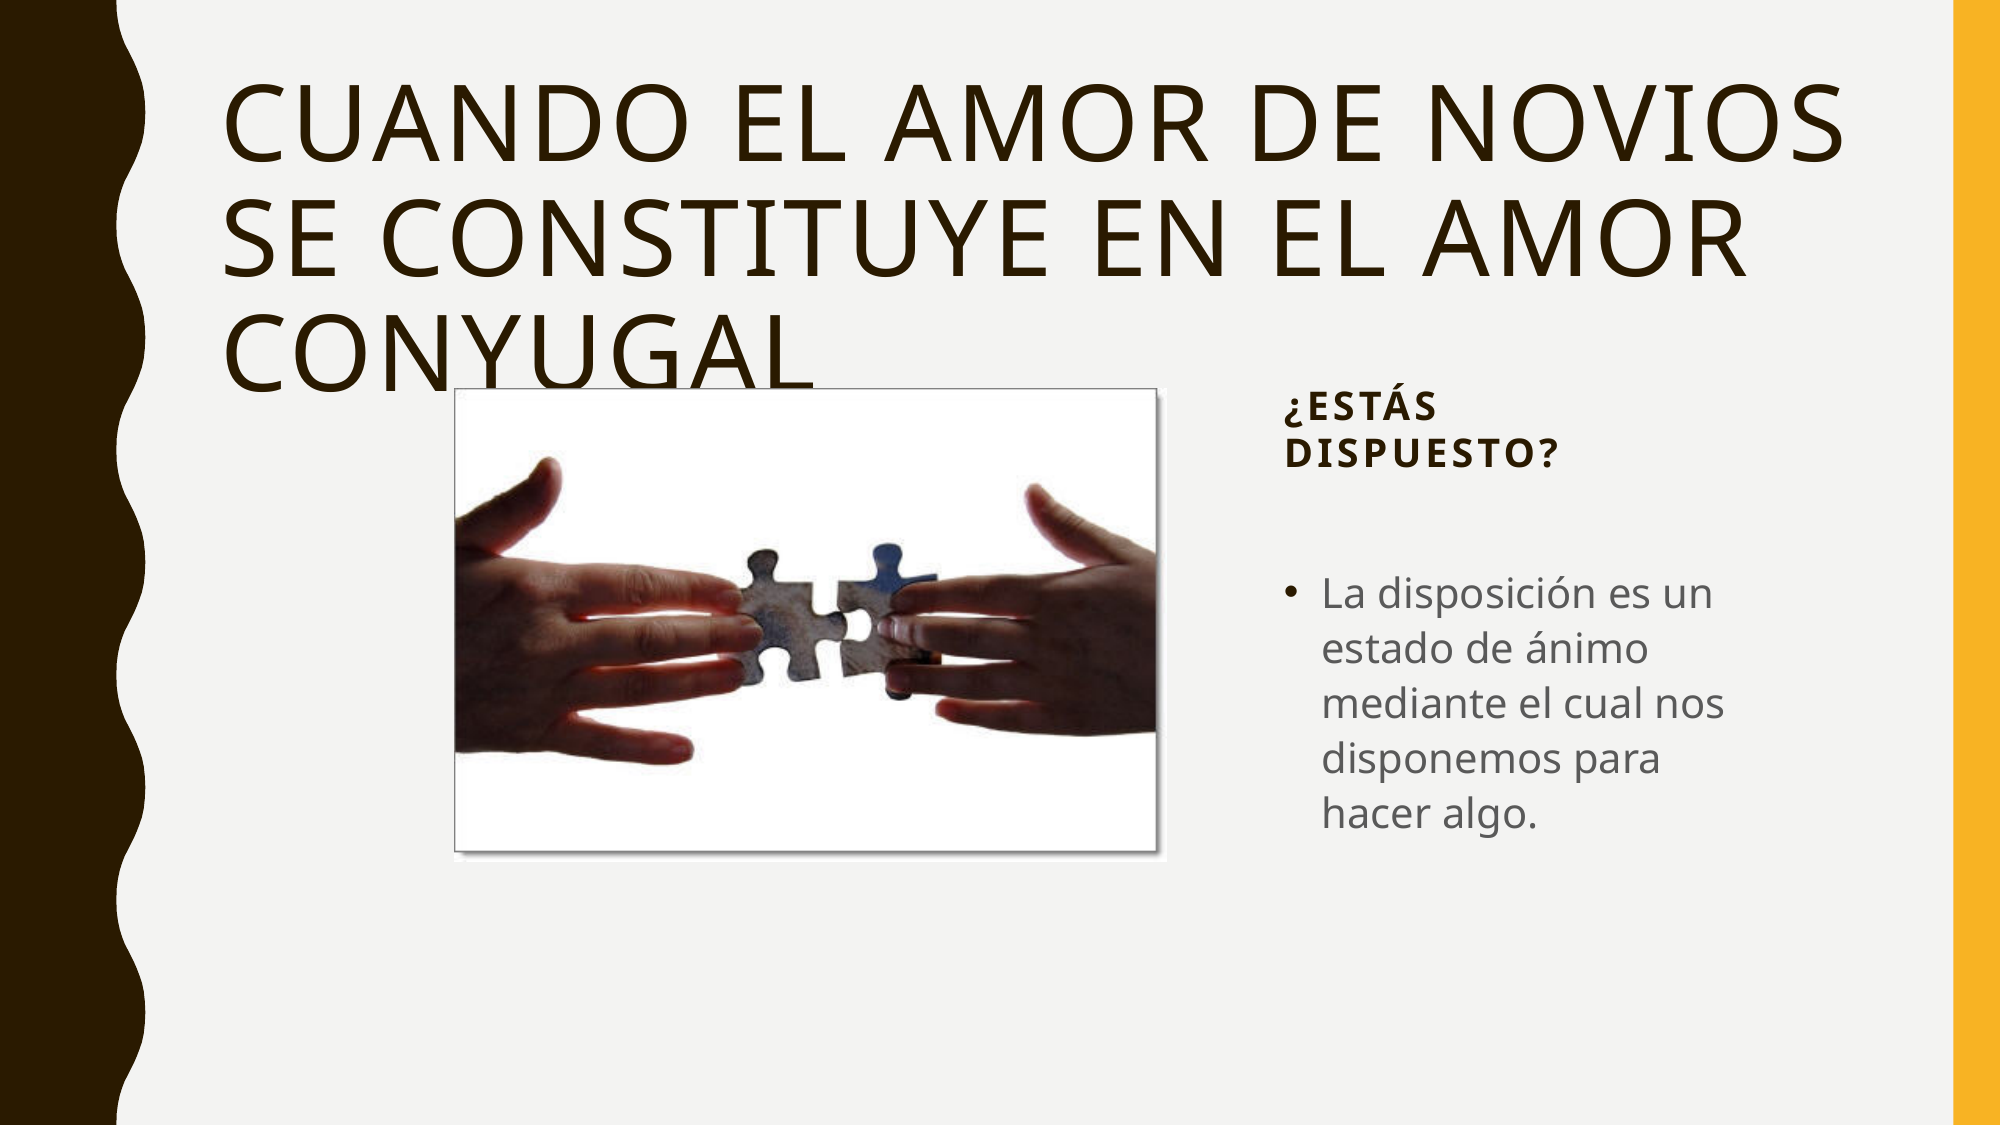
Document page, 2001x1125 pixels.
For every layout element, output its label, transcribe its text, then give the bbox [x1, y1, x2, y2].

list ¿estás dispuesto? [1269, 372, 1672, 484]
picture [454, 388, 1167, 862]
title Cuando El AMOR DE NOVIOS SE constituye EN EL AMOR CONYUGAL [205, 62, 1875, 308]
list La disposición es un estado de ánimo mediante el cual nos disponemos para hacer algo. [1269, 553, 1747, 1046]
